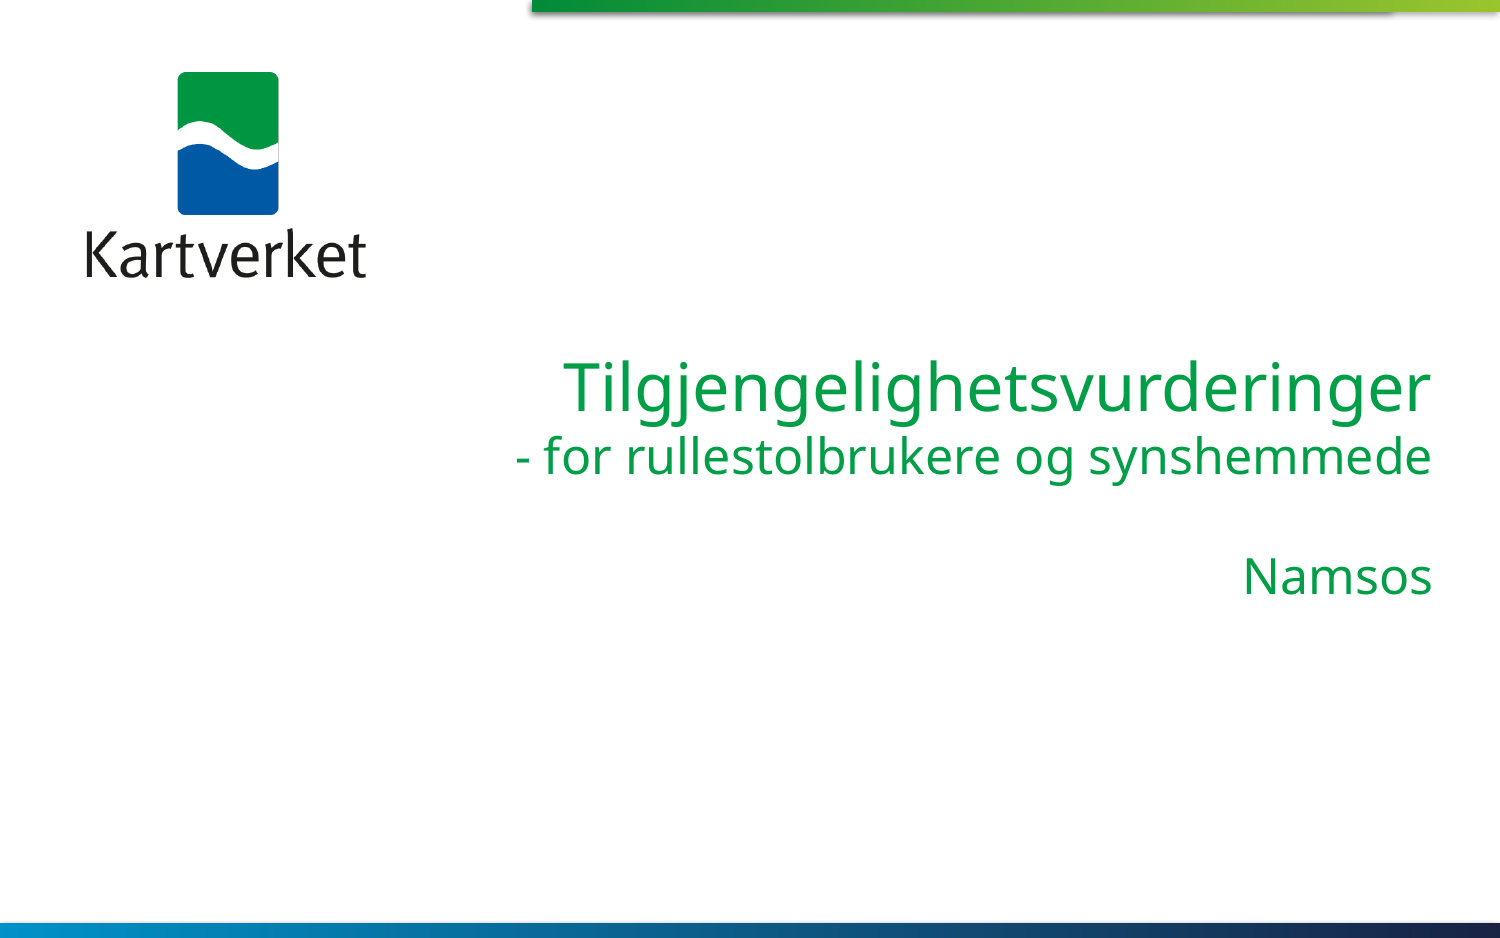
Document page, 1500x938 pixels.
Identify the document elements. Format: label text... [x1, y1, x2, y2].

text_box Tilgjengelighetsvurderinger - for rullestolbrukere og synshemmede Namsos [66, 337, 1449, 613]
